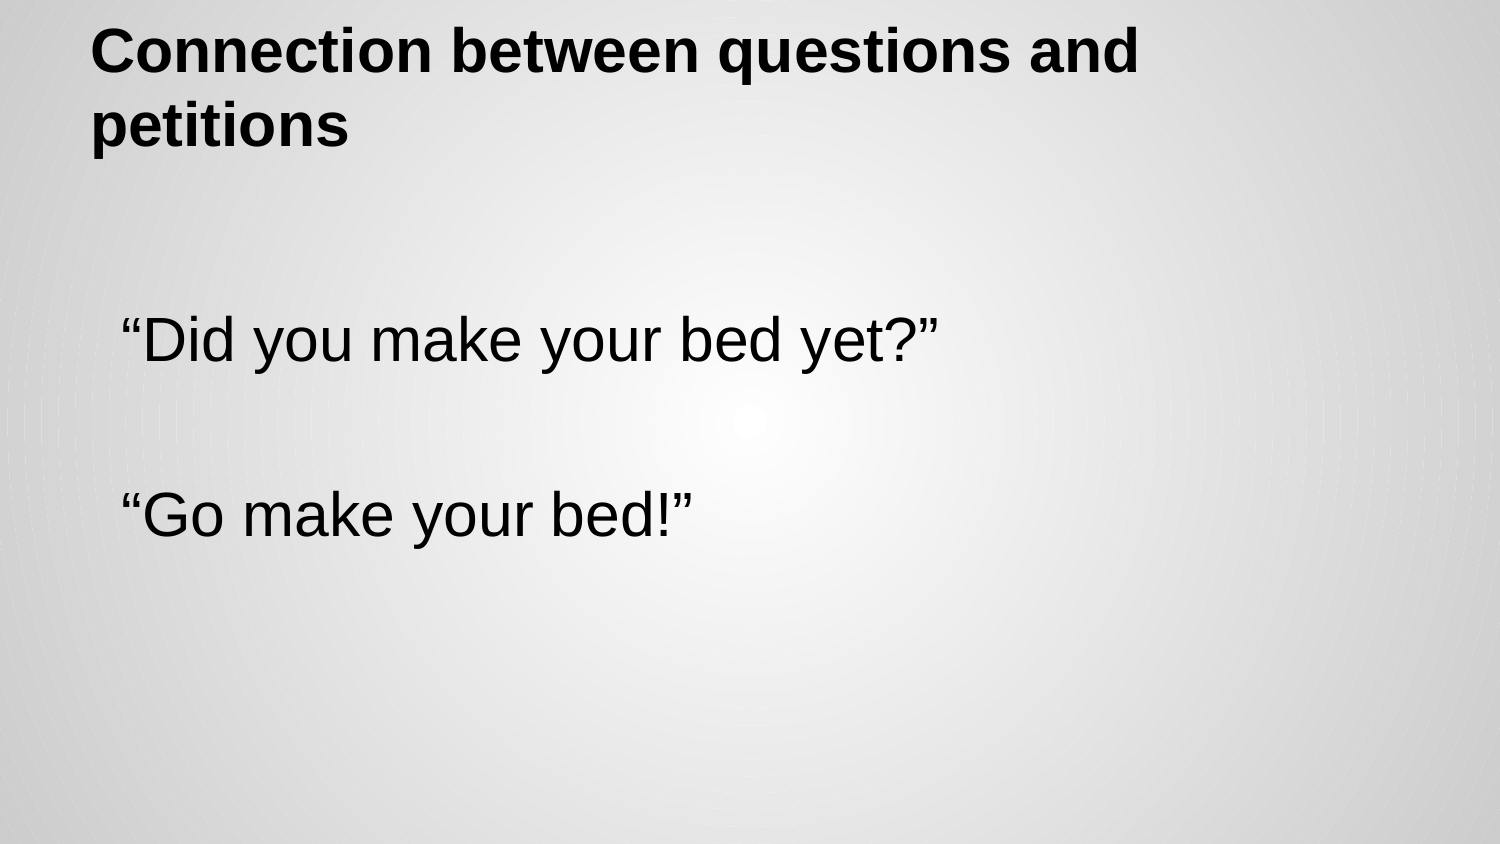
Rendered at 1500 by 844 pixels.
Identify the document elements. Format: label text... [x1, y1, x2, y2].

title Connection between questions and petitions [74, 33, 1426, 175]
list “Did you make your bed yet?” “Go make your bed!” [74, 196, 1426, 809]
